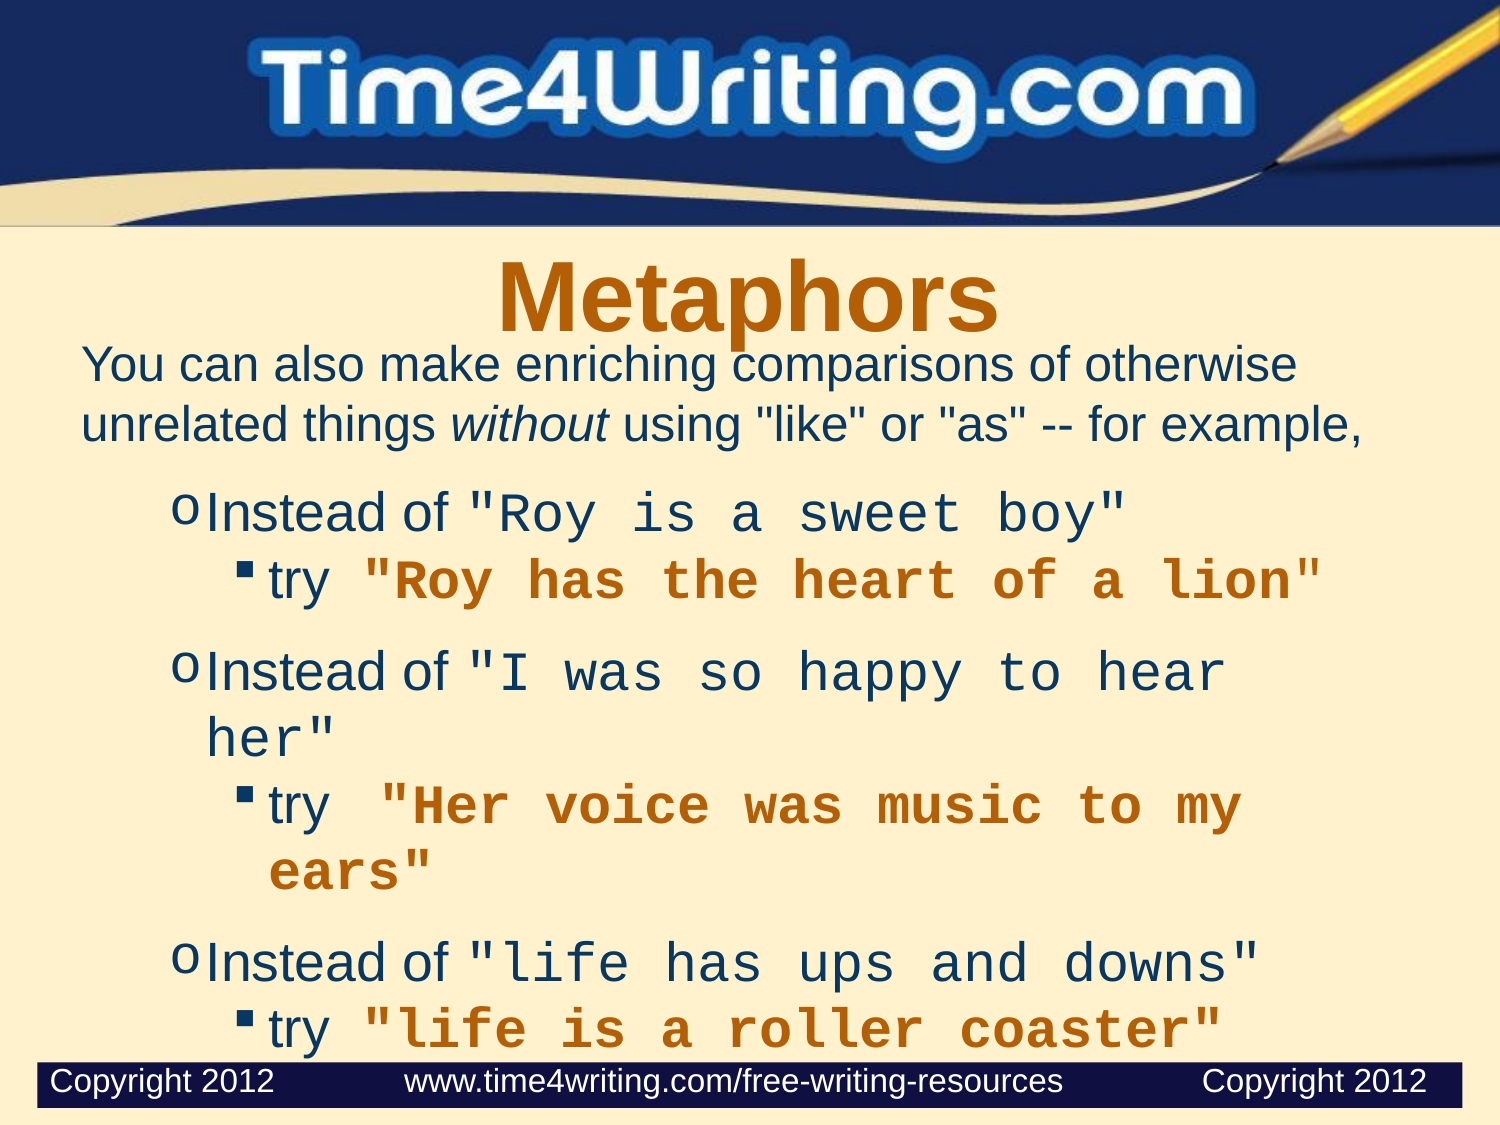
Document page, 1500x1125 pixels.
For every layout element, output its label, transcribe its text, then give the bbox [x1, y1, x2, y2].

text_box [0, 0, 1500, 227]
title Metaphors [135, 227, 1363, 324]
picture [0, 227, 1500, 1125]
text_box Copyright 2012 www.time4writing.com/free-writing-resources Copyright 2012 [48, 1062, 1450, 1101]
text_box You can also make enriching comparisons of otherwise unrelated things without using "like" or "as" -- for example, Instead of "Roy is a sweet boy" try "Roy has the heart of a lion" Instead of "I was so happy to hear her" try "Her voice was music to my ears" Instead of "life has ups and downs" try "life is a roller coaster" [74, 324, 1393, 1060]
text_box [35, 1060, 1464, 1110]
